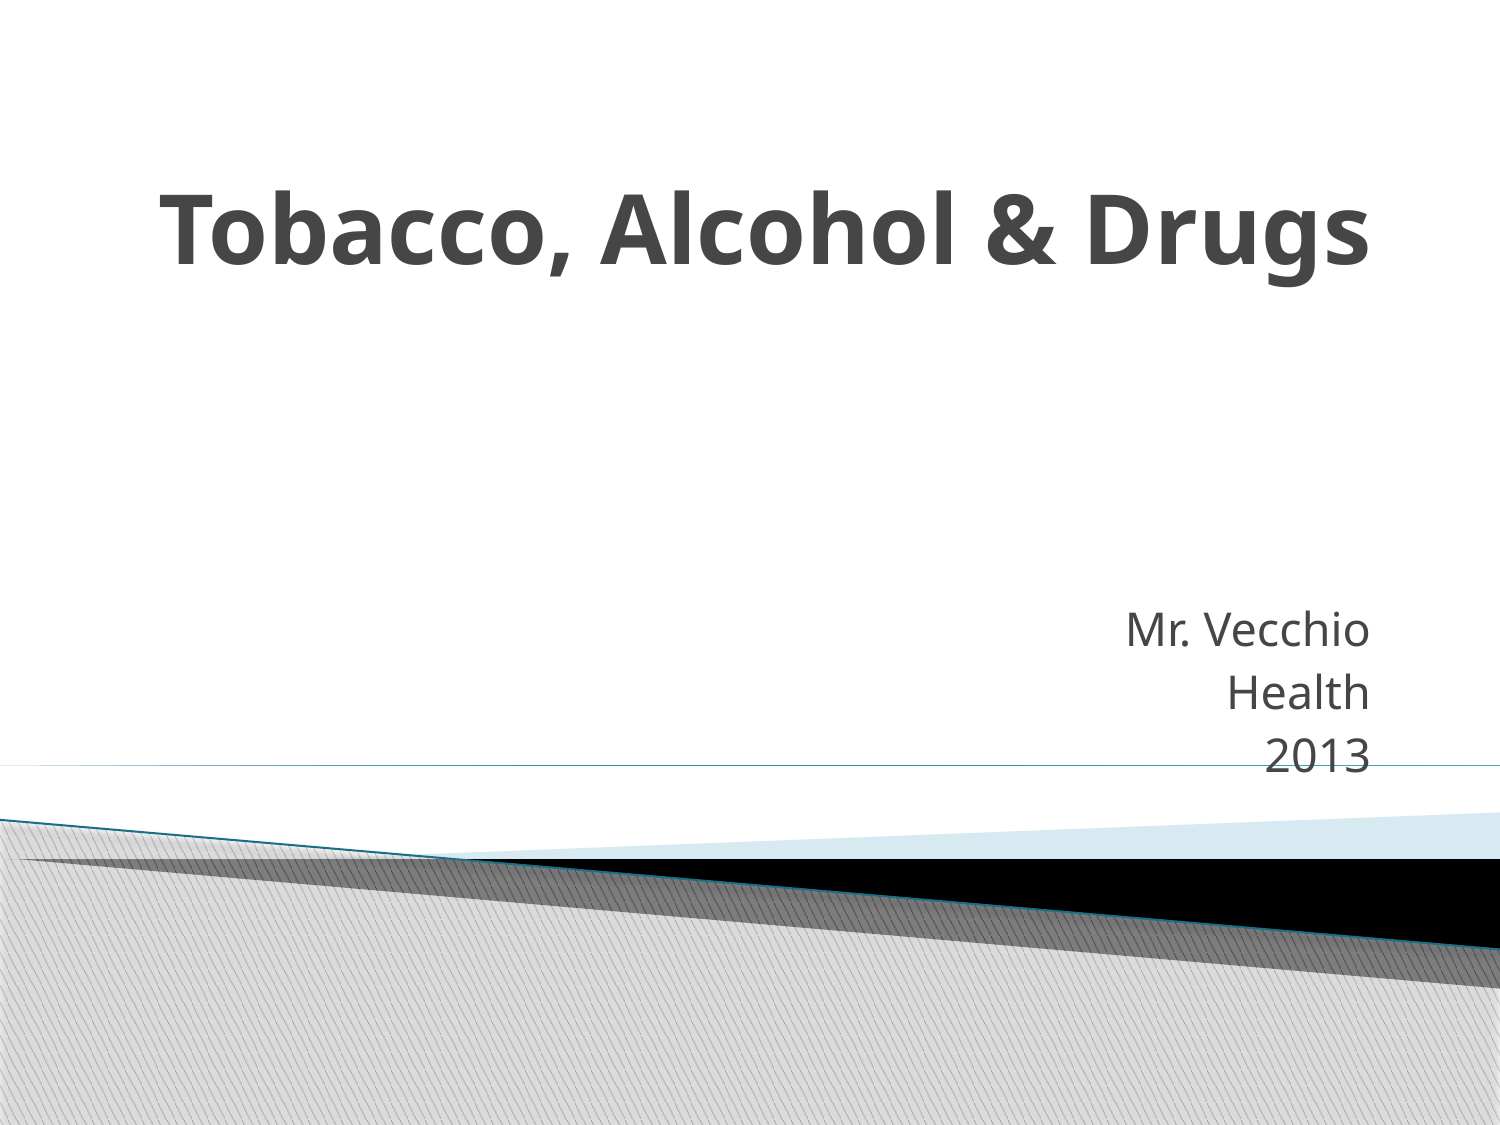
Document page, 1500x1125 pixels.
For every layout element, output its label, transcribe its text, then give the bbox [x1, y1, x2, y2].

picture [5, 859, 1500, 989]
title Tobacco, Alcohol & Drugs [112, 50, 1388, 292]
subtitle Mr. Vecchio Health 2013 [112, 592, 1388, 790]
